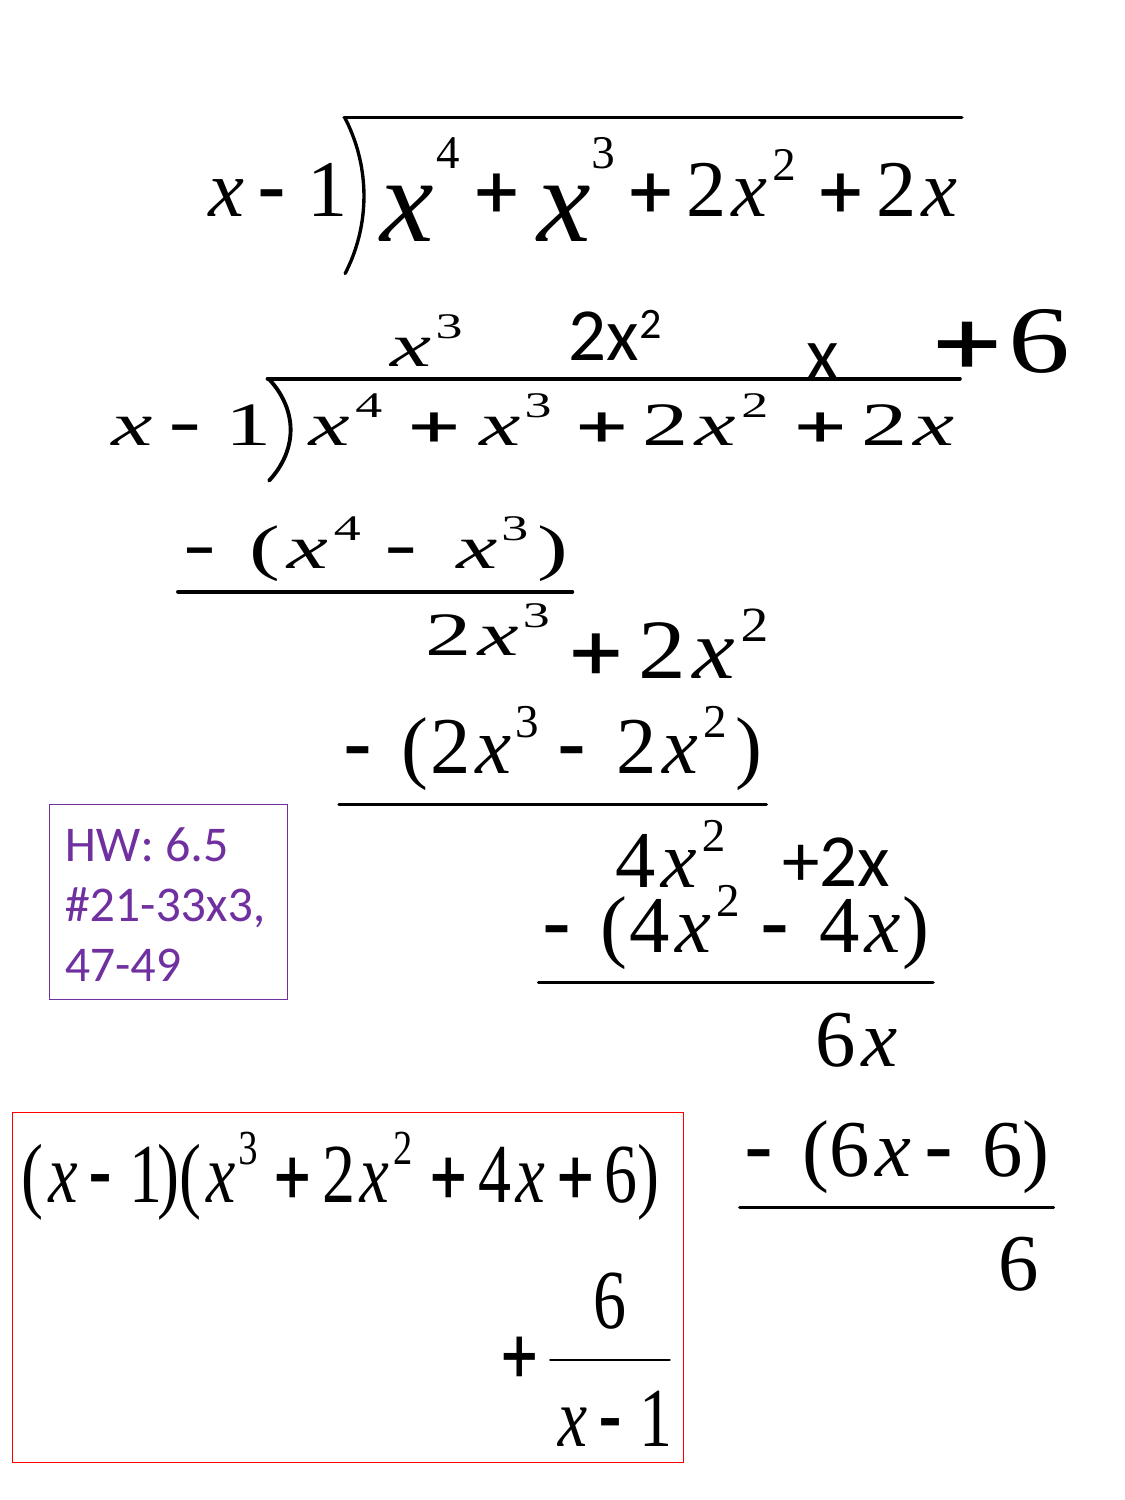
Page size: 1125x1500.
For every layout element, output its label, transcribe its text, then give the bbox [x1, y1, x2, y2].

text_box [192, 102, 976, 291]
text_box +2x [788, 804, 905, 860]
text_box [12, 1112, 684, 1463]
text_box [725, 1099, 1070, 1309]
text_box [325, 683, 783, 906]
text_box HW: 6.5 #21-33x3, 47-49 [49, 804, 288, 1000]
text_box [553, 587, 785, 701]
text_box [92, 298, 980, 669]
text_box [524, 861, 949, 1084]
